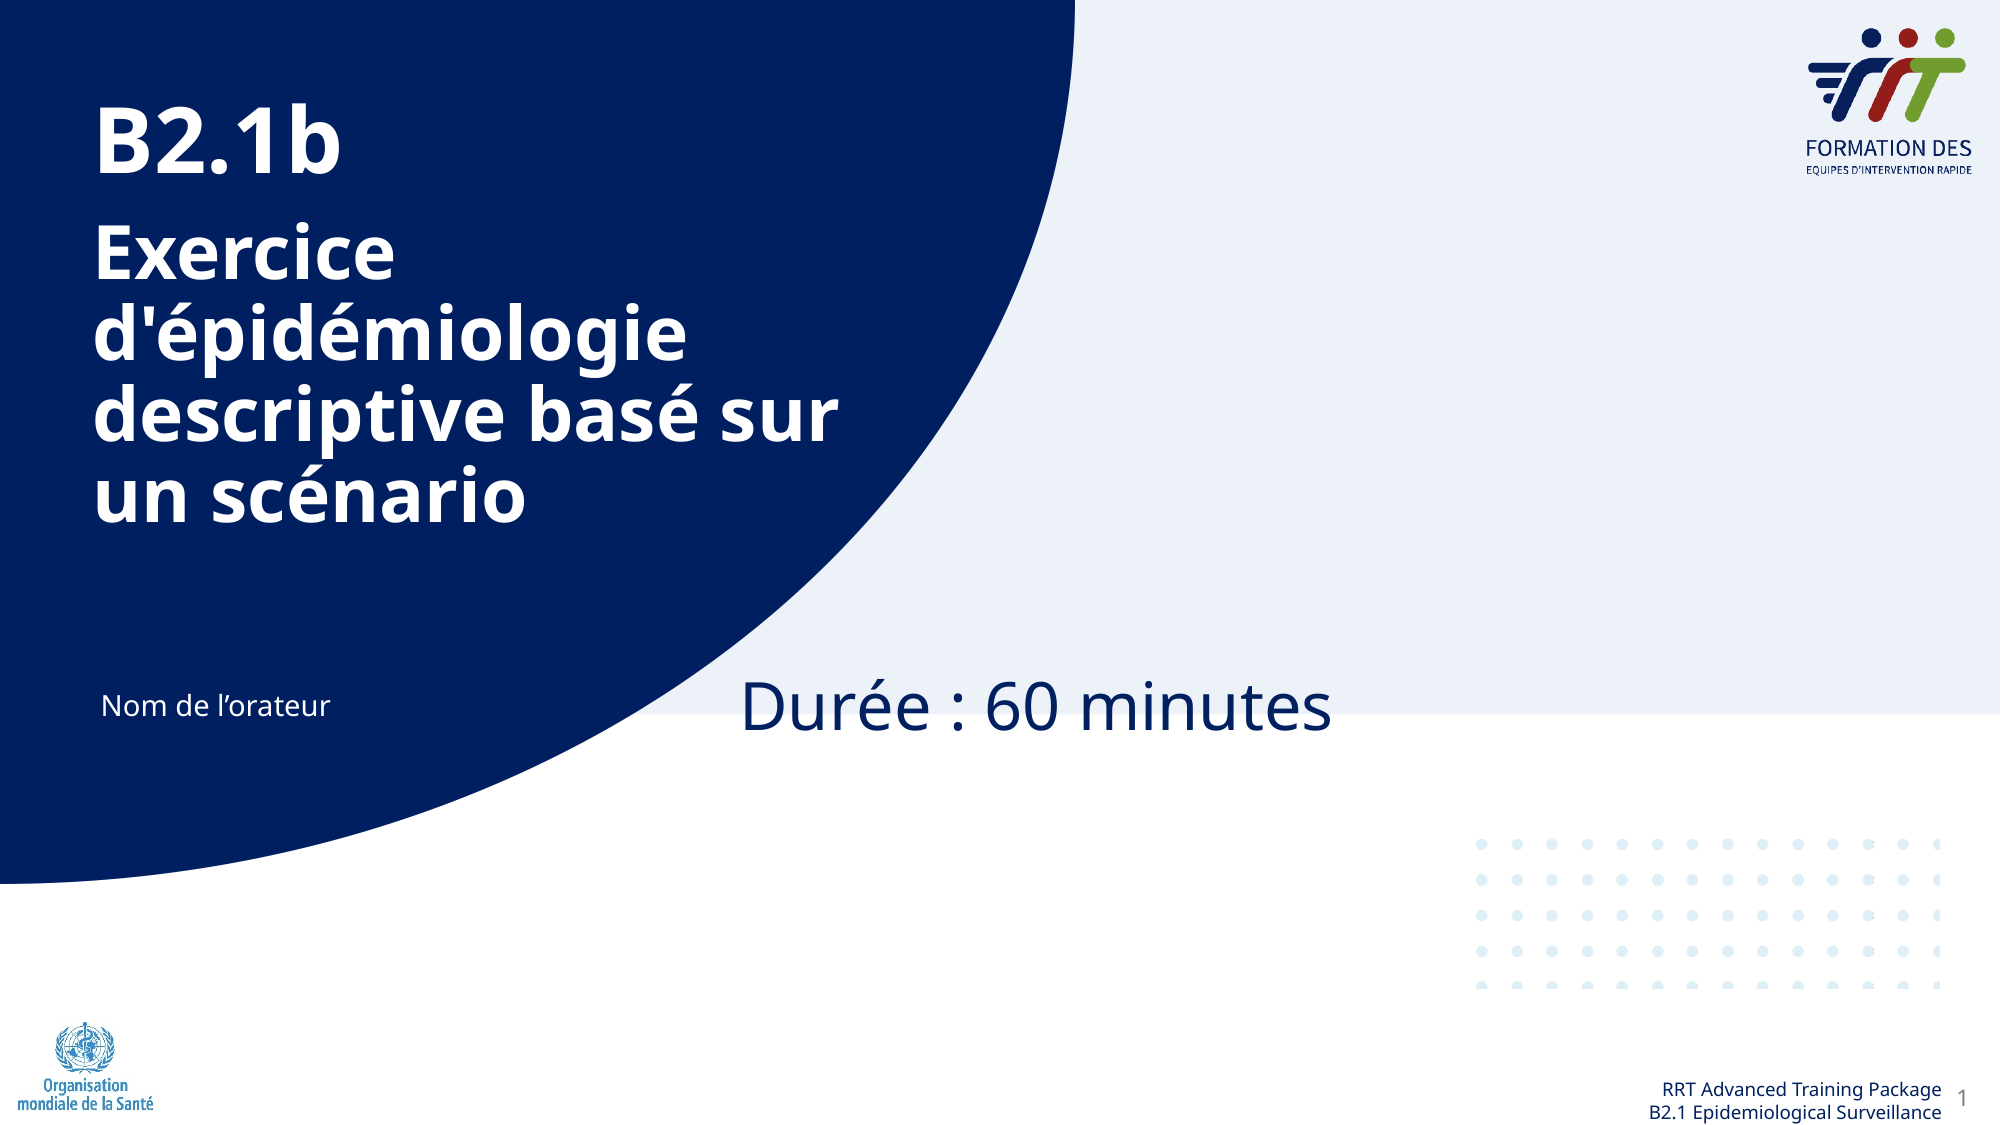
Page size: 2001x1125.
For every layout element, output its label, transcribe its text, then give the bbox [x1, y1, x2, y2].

picture [0, 0, 1075, 884]
picture [1806, 27, 1972, 176]
text_box Nom de l’orateur [93, 680, 476, 730]
picture [16, 1020, 154, 1111]
title Exercice d'épidémiologie descriptive basé sur un scénario [84, 200, 907, 575]
text_box B2.1b [84, 74, 1071, 200]
text_box Durée : 60 minutes [731, 656, 1495, 752]
picture [1476, 839, 1940, 989]
